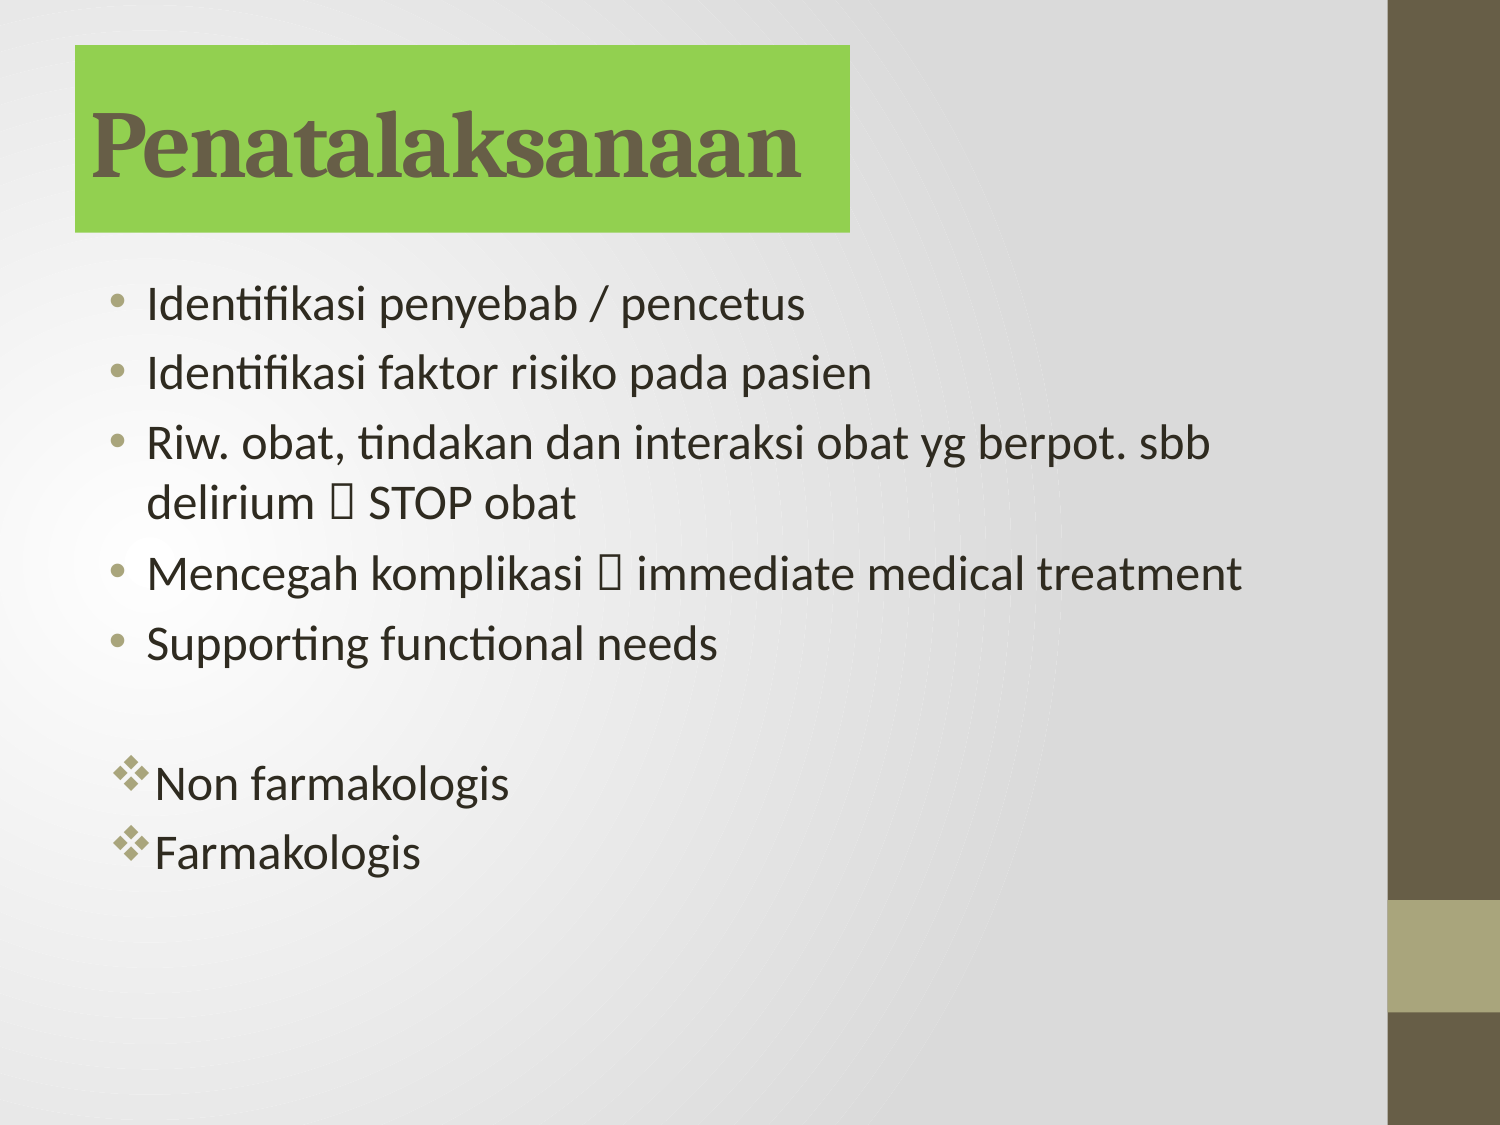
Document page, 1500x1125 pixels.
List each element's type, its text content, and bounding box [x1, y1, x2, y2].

list Identifikasi penyebab / pencetus Identifikasi faktor risiko pada pasien Riw. obat, tindakan dan interaksi obat yg berpot. sbb delirium  STOP obat Mencegah komplikasi  immediate medical treatment Supporting functional needs Non farmakologis Farmakologis [75, 262, 1325, 1050]
title Penatalaksanaan [75, 45, 850, 233]
